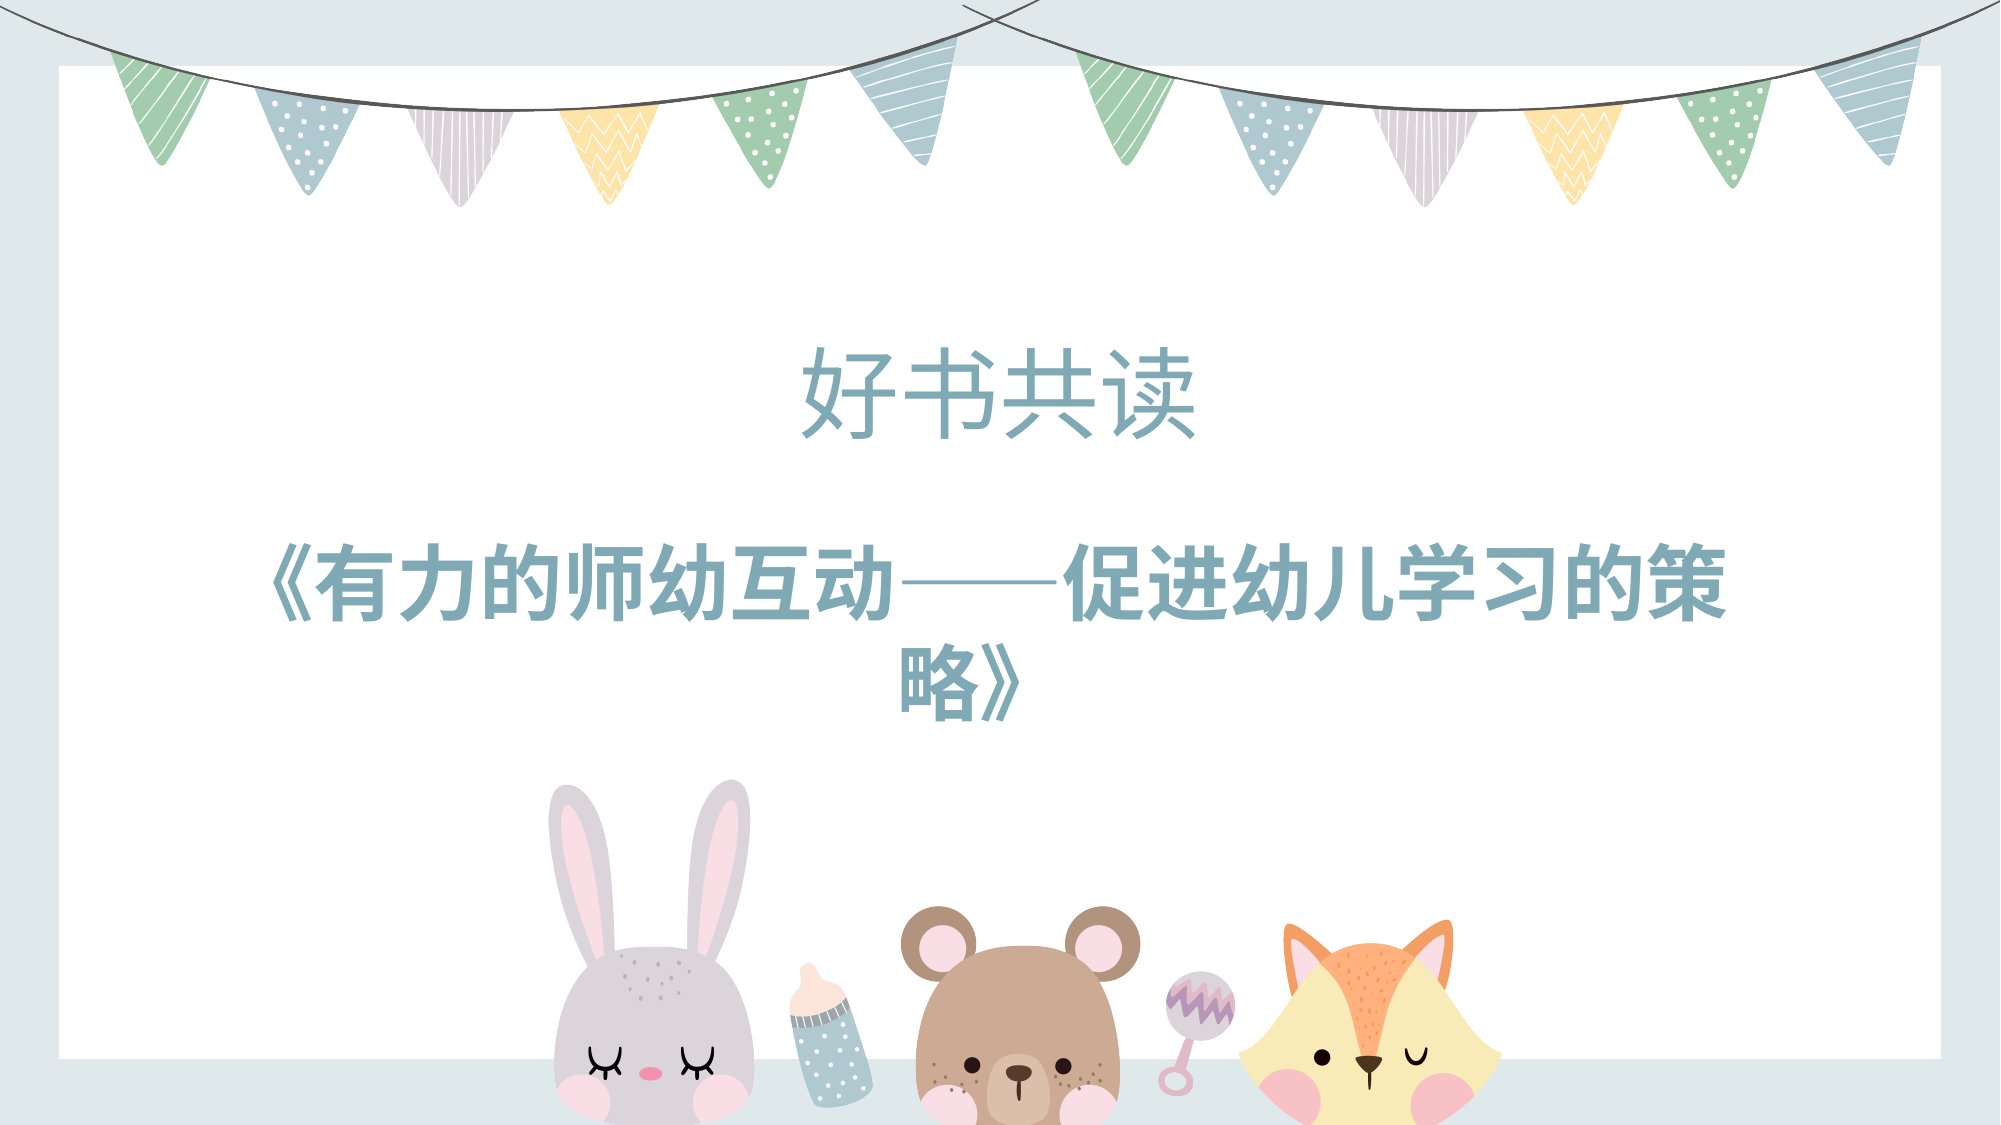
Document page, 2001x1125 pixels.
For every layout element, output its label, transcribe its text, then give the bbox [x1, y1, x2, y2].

picture [0, 0, 2000, 207]
text_box 《有力的师幼互动——促进幼儿学习的策略》 [146, 523, 1813, 739]
text_box [58, 207, 1942, 1060]
text_box 好书共读 [393, 324, 1607, 460]
picture [548, 779, 1502, 1125]
